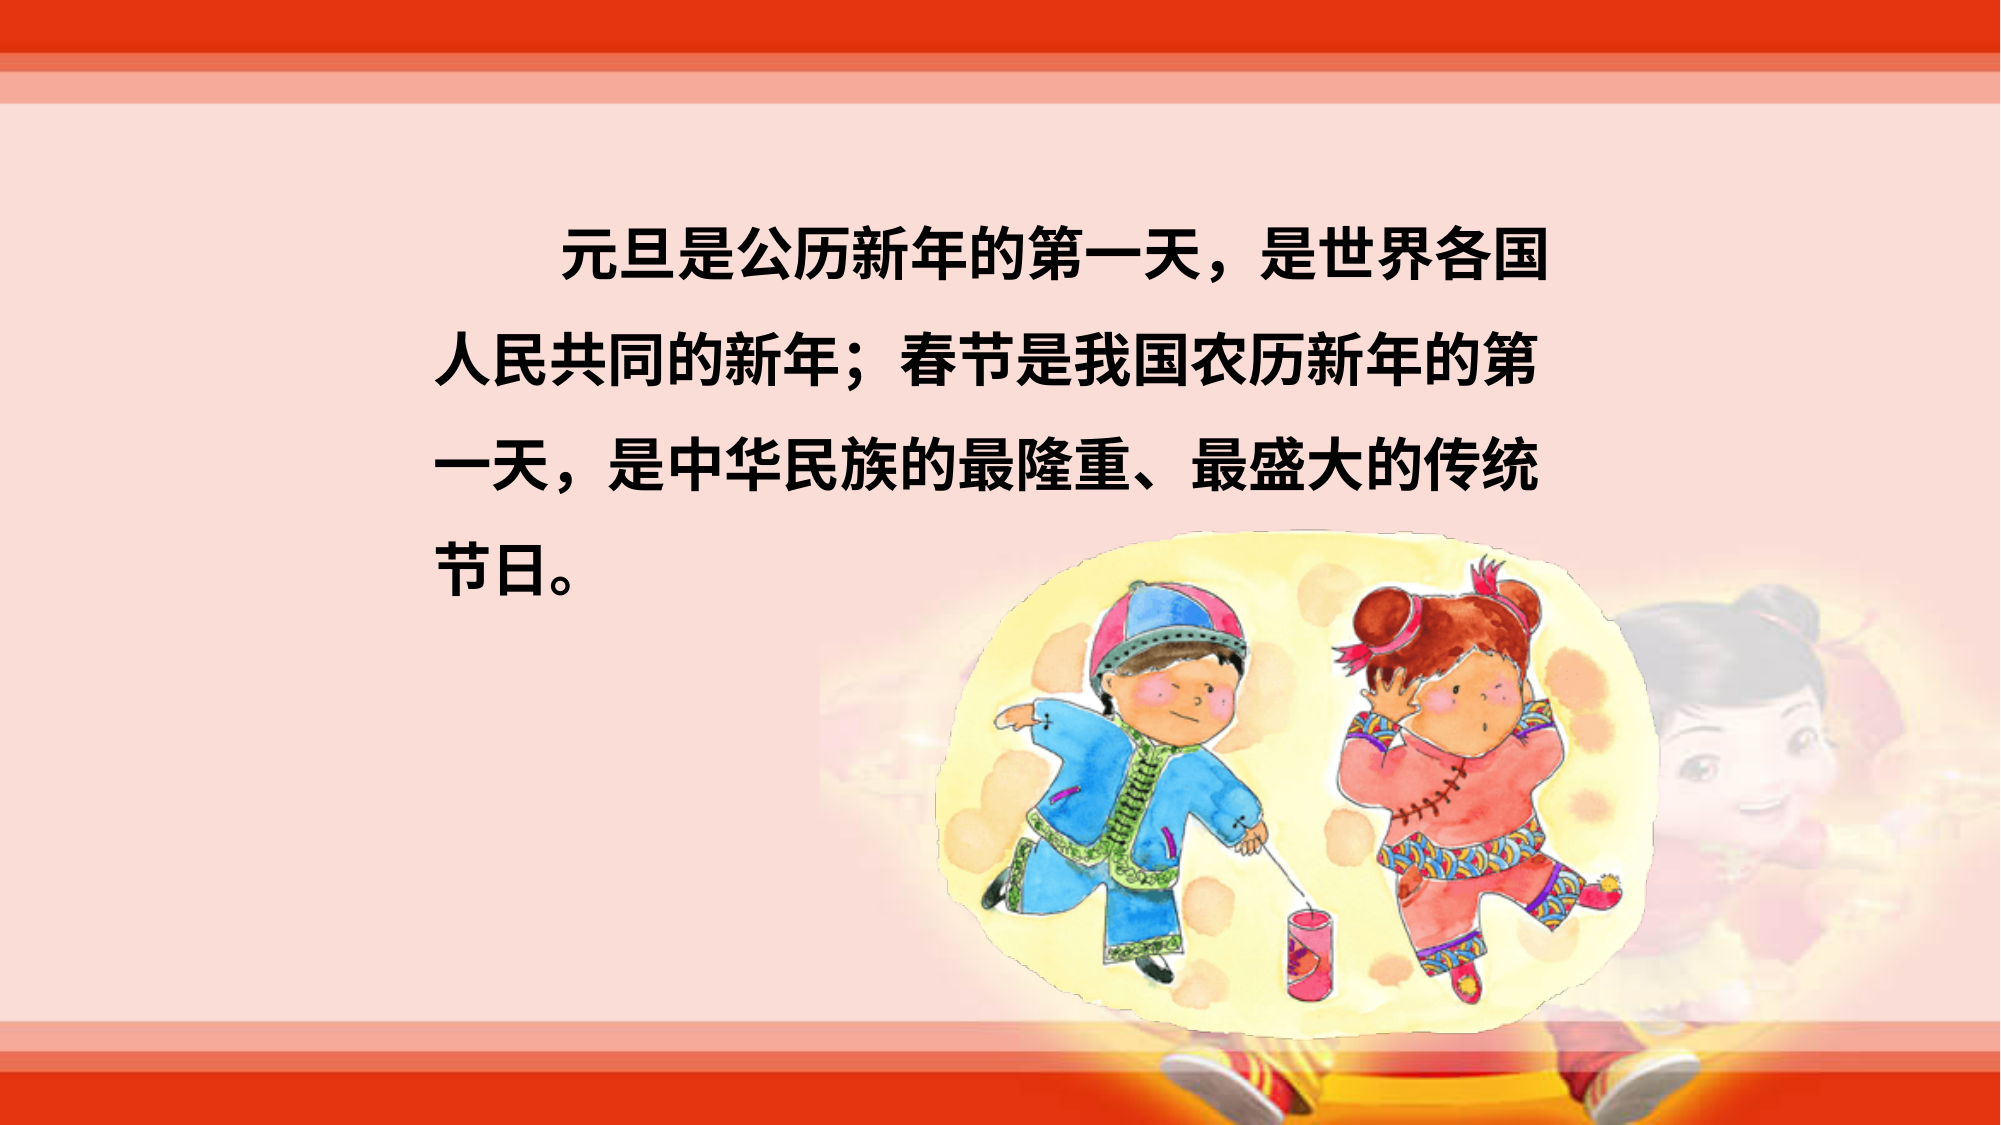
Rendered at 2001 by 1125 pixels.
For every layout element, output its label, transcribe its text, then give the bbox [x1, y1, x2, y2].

picture [0, 0, 2001, 1125]
text_box 元旦是公历新年的第一天，是世界各国人民共同的新年；春节是我国农历新年的第一天，是中华民族的最隆重、最盛大的传统节日。 [362, 160, 1603, 764]
